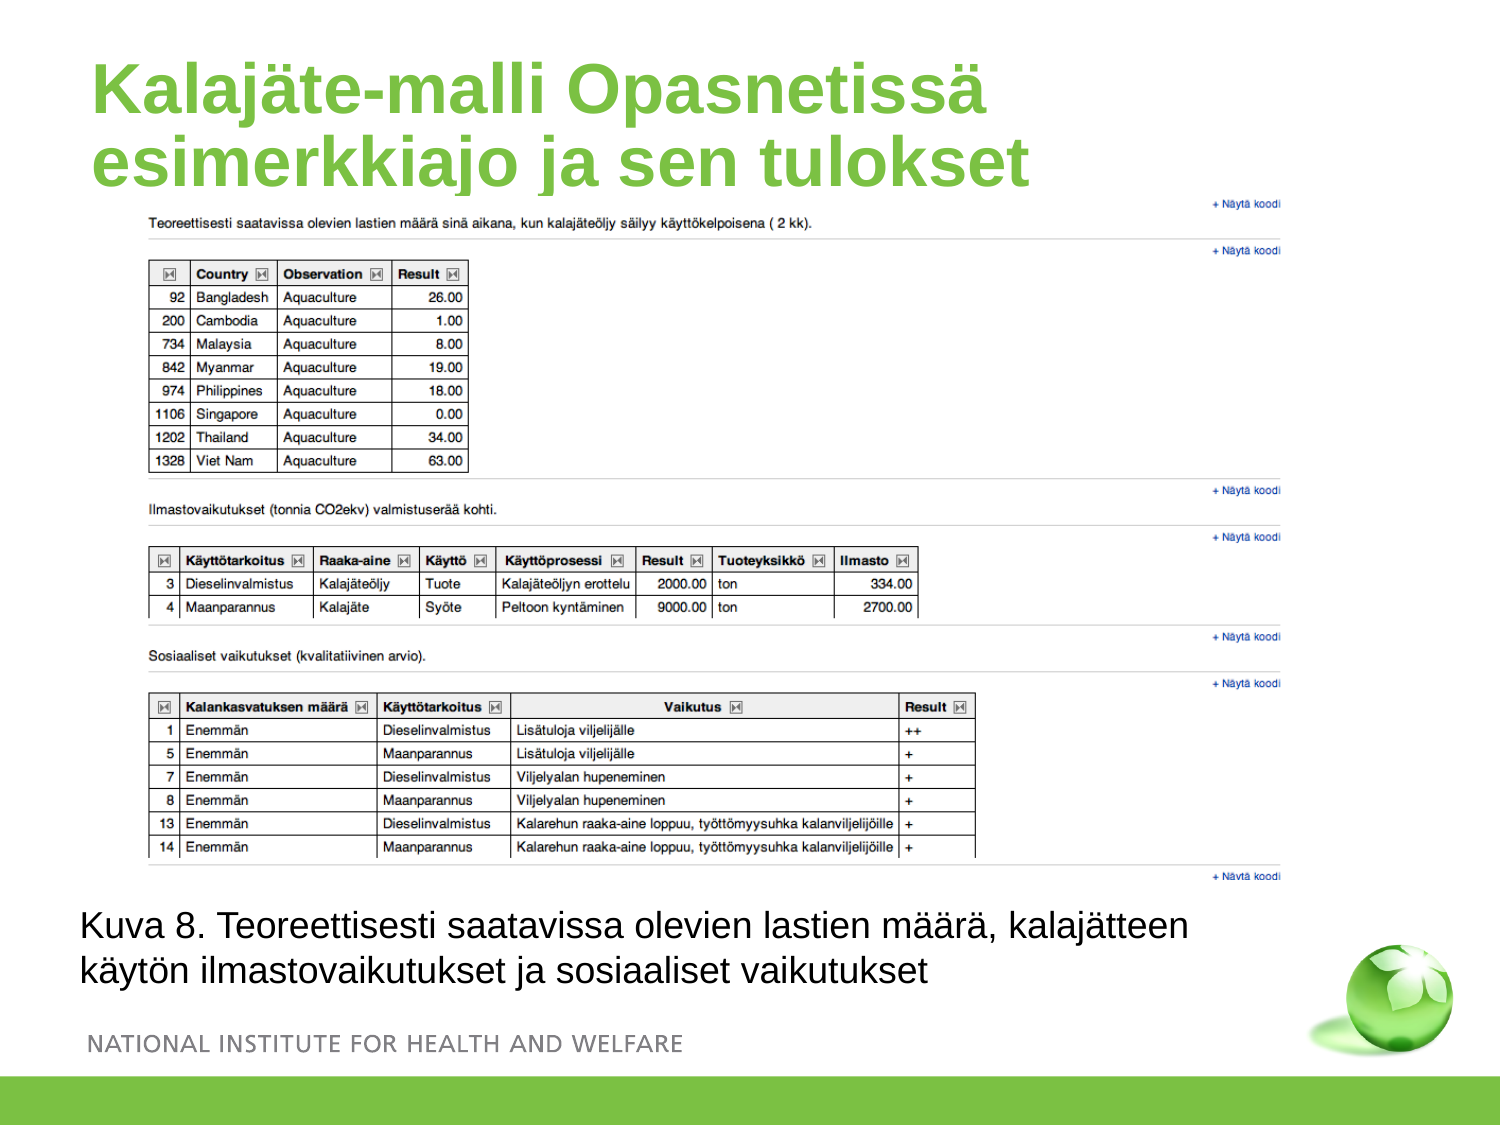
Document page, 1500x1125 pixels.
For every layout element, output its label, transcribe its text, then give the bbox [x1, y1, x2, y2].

title Kalajäte-malli Opasnetissä esimerkkiajo ja sen tulokset [76, 42, 1424, 209]
picture [1294, 928, 1471, 1071]
text_box Kuva 8. Teoreettisesti saatavissa olevien lastien määrä, kalajätteen käytön ilmastovaikutukset ja sosiaaliset vaikutukset [64, 893, 1317, 998]
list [64, 196, 1369, 881]
